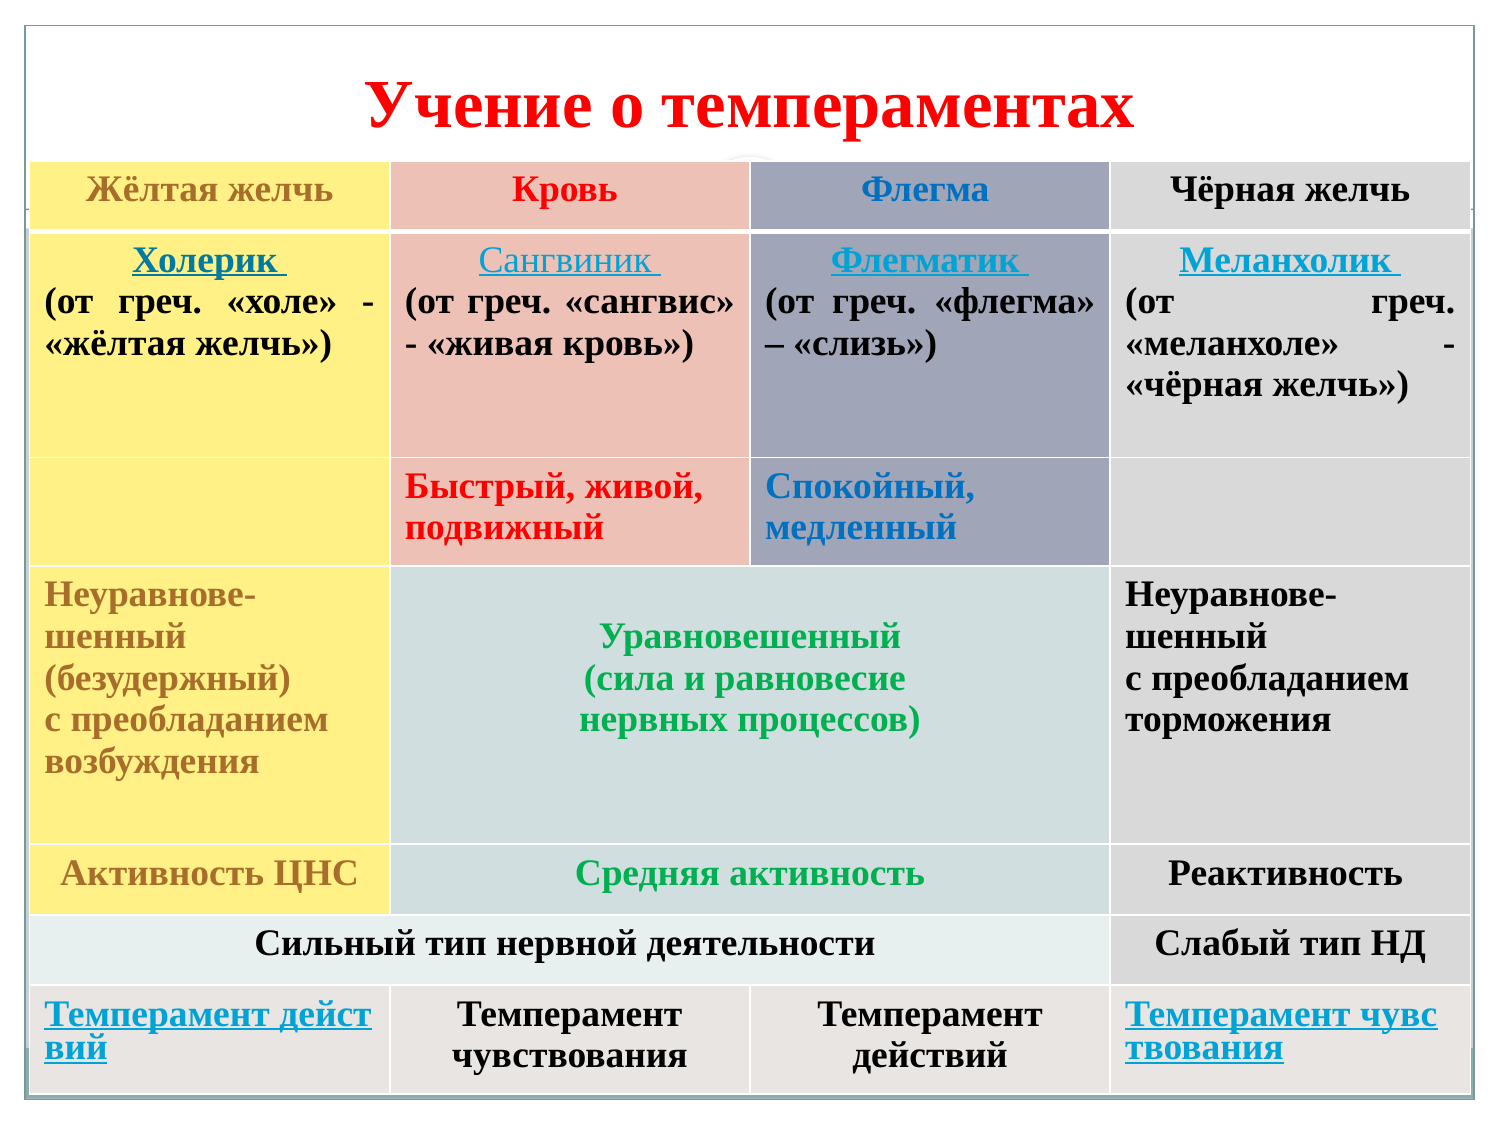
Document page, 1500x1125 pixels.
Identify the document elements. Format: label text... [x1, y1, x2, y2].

table_cell Сангвиник (от греч. «сангвис» - «живая кровь») [391, 234, 749, 457]
table_header Кровь [391, 162, 749, 229]
table_cell Темперамент действий [30, 986, 389, 1093]
table_cell Темперамент действий [751, 986, 1109, 1093]
table_cell Темперамент чувствования [391, 986, 749, 1093]
table_header Чёрная желчь [1111, 162, 1470, 229]
table_cell Меланхолик (от греч. «меланхоле» - «чёрная желчь») [1111, 234, 1470, 457]
table_cell Активность ЦНС [30, 845, 389, 914]
table_cell [1111, 458, 1470, 565]
table_cell [30, 458, 389, 565]
table_cell Слабый тип НД [1111, 916, 1470, 984]
table_cell Холерик (от греч. «холе» - «жёлтая желчь») [30, 234, 389, 457]
table_cell Средняя активность [391, 845, 1109, 914]
table_cell Реактивность [1111, 845, 1470, 914]
table_cell Флегматик (от греч. «флегма» – «слизь») [751, 234, 1109, 457]
table_cell Быстрый, живой, подвижный [391, 458, 749, 565]
table_cell Уравновешенный (сила и равновесие нервных процессов) [391, 567, 1109, 843]
table_header Флегма [751, 162, 1109, 229]
table_cell Сильный тип нервной деятельности [30, 916, 1109, 984]
table_cell Спокойный, медленный [751, 458, 1109, 565]
table_cell Неуравнове- шенный с преобладанием торможения [1111, 567, 1470, 843]
title Учение о темпераментах [29, 30, 1471, 149]
table_header Жёлтая желчь [30, 162, 389, 229]
table_cell Темперамент чувствования [1111, 986, 1470, 1093]
table_cell Неуравнове- шенный (безудержный) с преобладанием возбуждения [30, 567, 389, 843]
